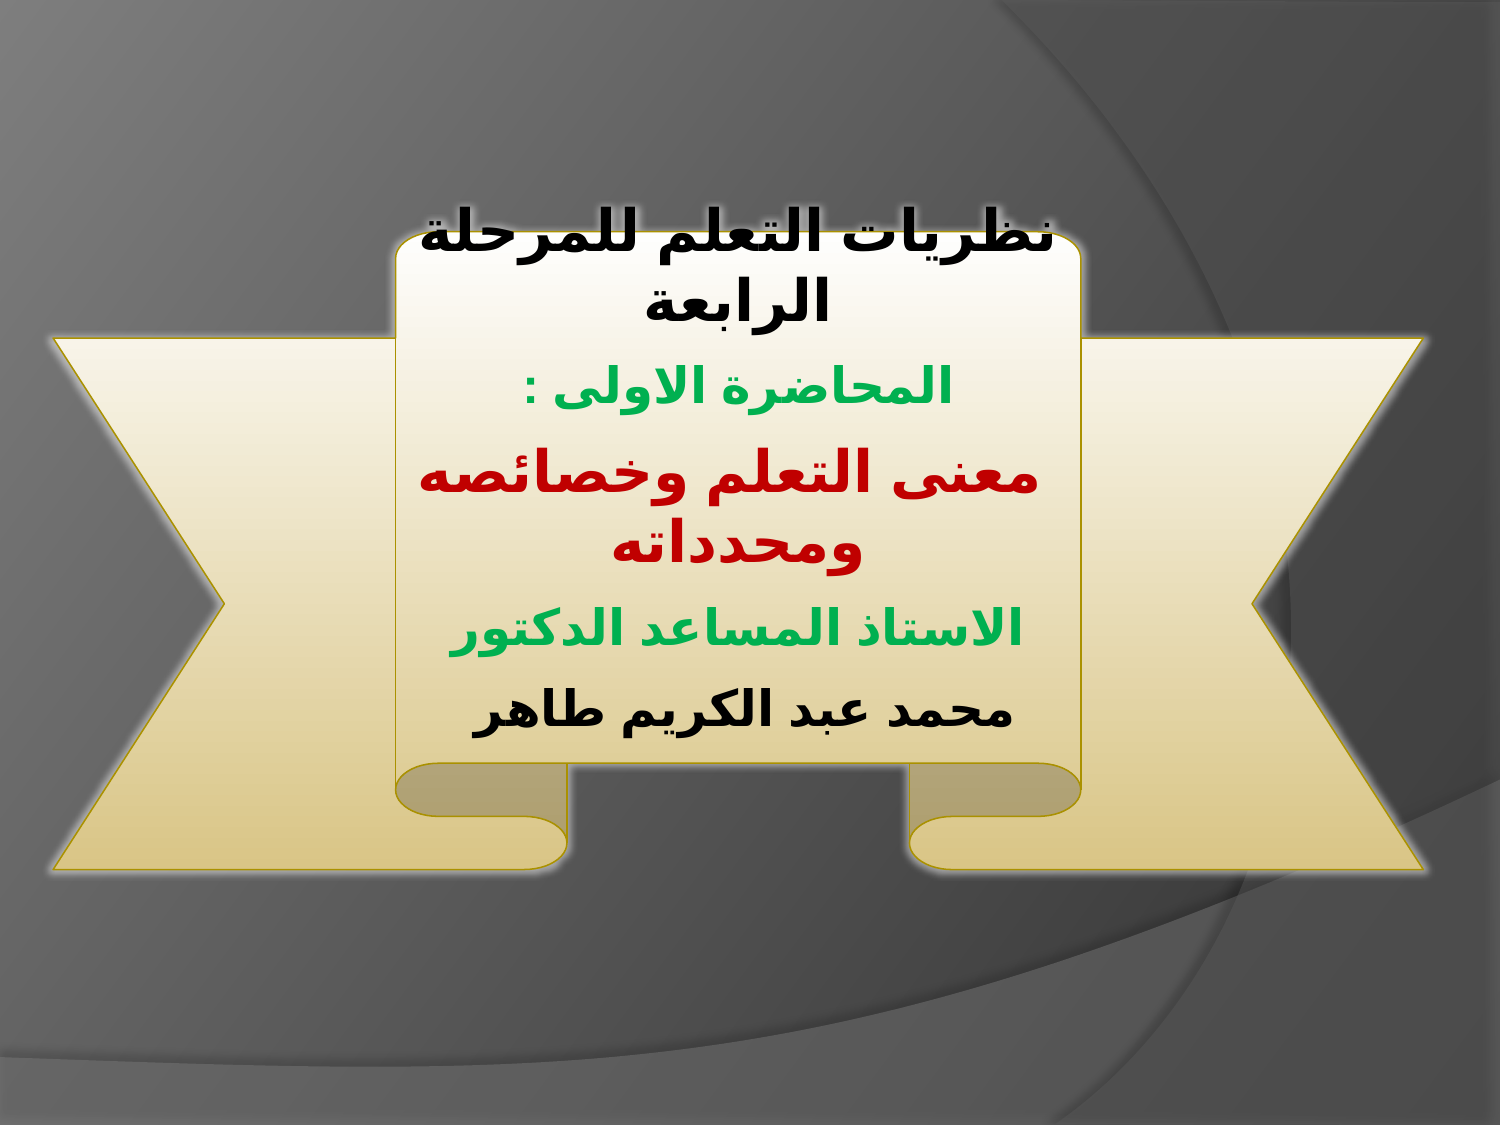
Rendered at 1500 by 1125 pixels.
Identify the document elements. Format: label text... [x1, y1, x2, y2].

text_box نظريات التعلم للمرحلة الرابعة المحاضرة الاولى : معنى التعلم وخصائصه ومحدداته الاستاذ المساعد الدكتور محمد عبد الكريم طاهر [52, 230, 1425, 871]
